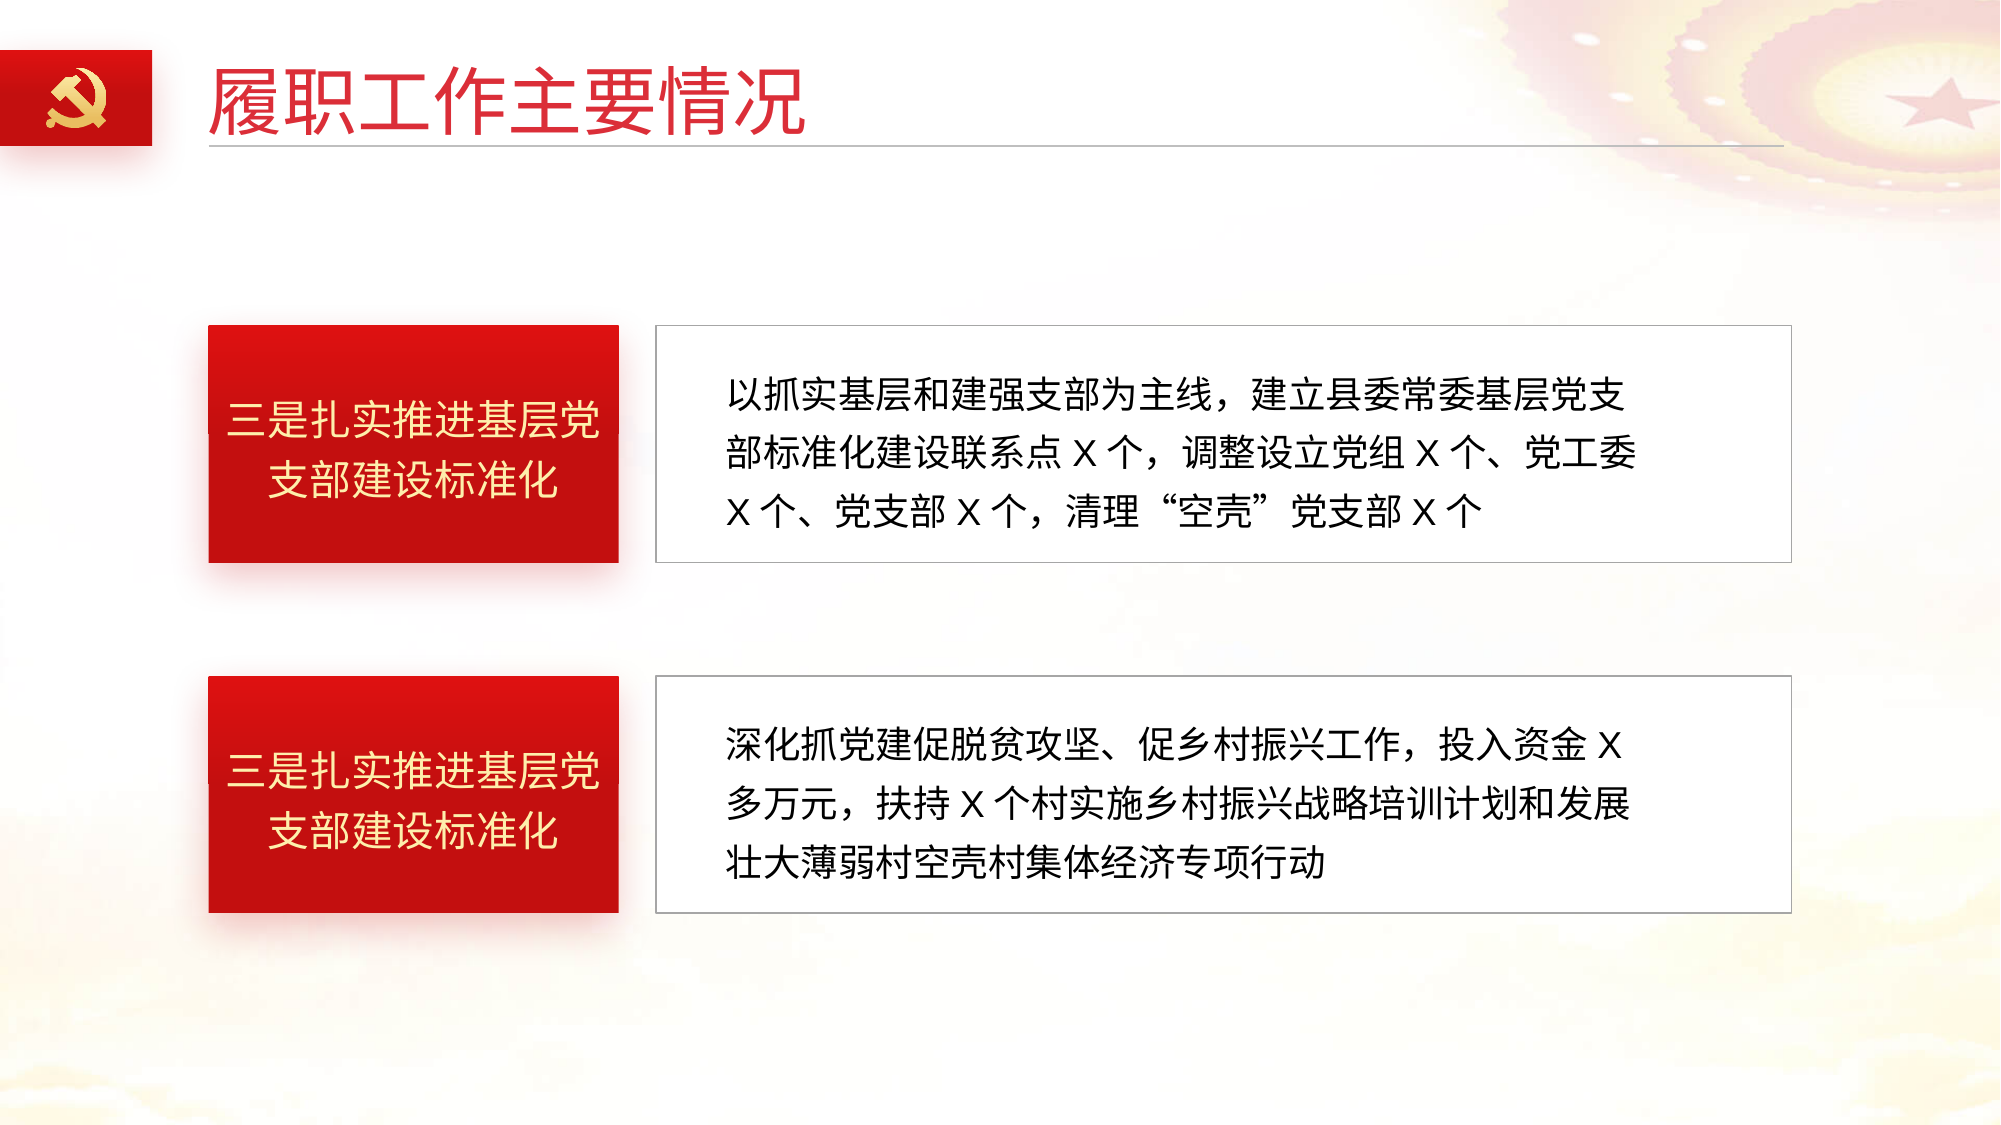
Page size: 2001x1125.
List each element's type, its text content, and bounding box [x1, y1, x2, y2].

text_box 三是扎实推进基层党支部建设标准化 [208, 324, 620, 563]
text_box [656, 325, 1792, 563]
text_box [45, 67, 107, 129]
text_box [656, 676, 1792, 913]
text_box 深化抓党建促脱贫攻坚、促乡村振兴工作，投入资金X多万元，扶持X个村实施乡村振兴战略培训计划和发展壮大薄弱村空壳村集体经济专项行动 [711, 700, 1668, 891]
picture [0, 0, 2000, 1125]
text_box 以抓实基层和建强支部为主线，建立县委常委基层党支部标准化建设联系点X个，调整设立党组X个、党工委X个、党支部X个，清理“空壳”党支部X个 [711, 350, 1668, 541]
text_box [0, 49, 153, 147]
text_box 履职工作主要情况 [193, 29, 832, 152]
text_box 三是扎实推进基层党支部建设标准化 [208, 675, 620, 914]
